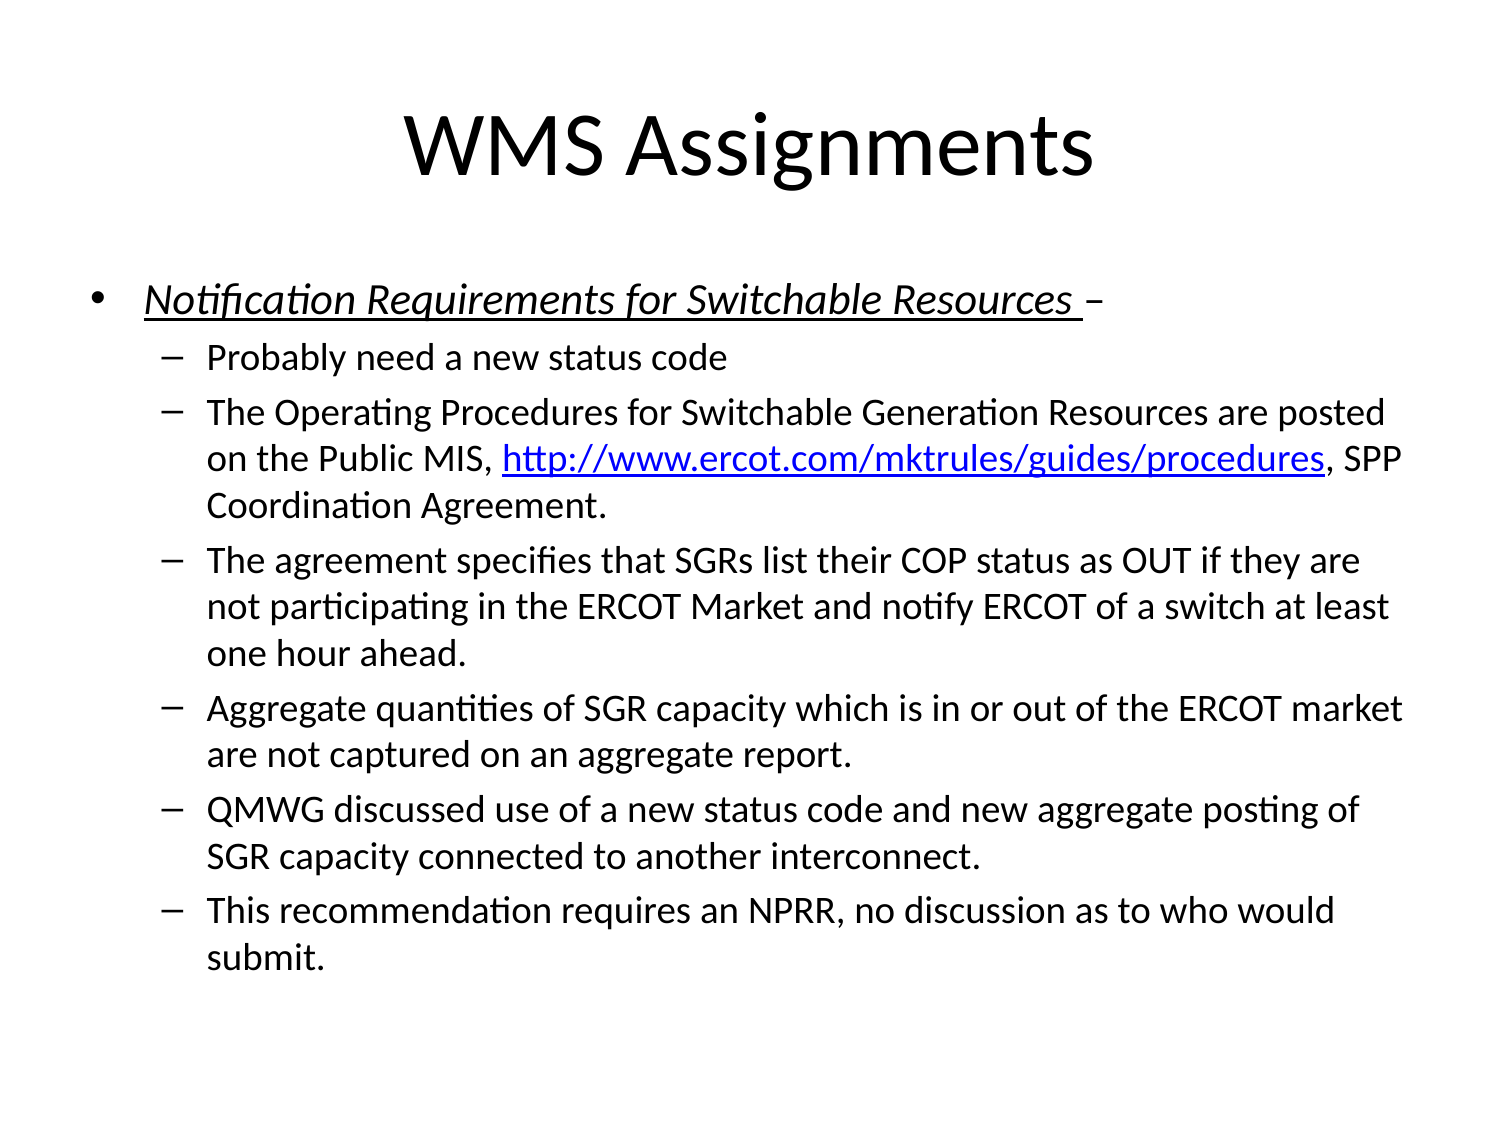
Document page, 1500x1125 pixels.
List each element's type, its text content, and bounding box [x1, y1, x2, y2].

title WMS Assignments [75, 45, 1425, 233]
list Notification Requirements for Switchable Resources – Probably need a new status code The Operating Procedures for Switchable Generation Resources are posted on the Public MIS, http://www.ercot.com/mktrules/guides/procedures, SPP Coordination Agreement. The agreement specifies that SGRs list their COP status as OUT if they are not participating in the ERCOT Market and notify ERCOT of a switch at least one hour ahead. Aggregate quantities of SGR capacity which is in or out of the ERCOT market are not captured on an aggregate report. QMWG discussed use of a new status code and new aggregate posting of SGR capacity connected to another interconnect. This recommendation requires an NPRR, no discussion as to who would submit. [75, 262, 1425, 1005]
